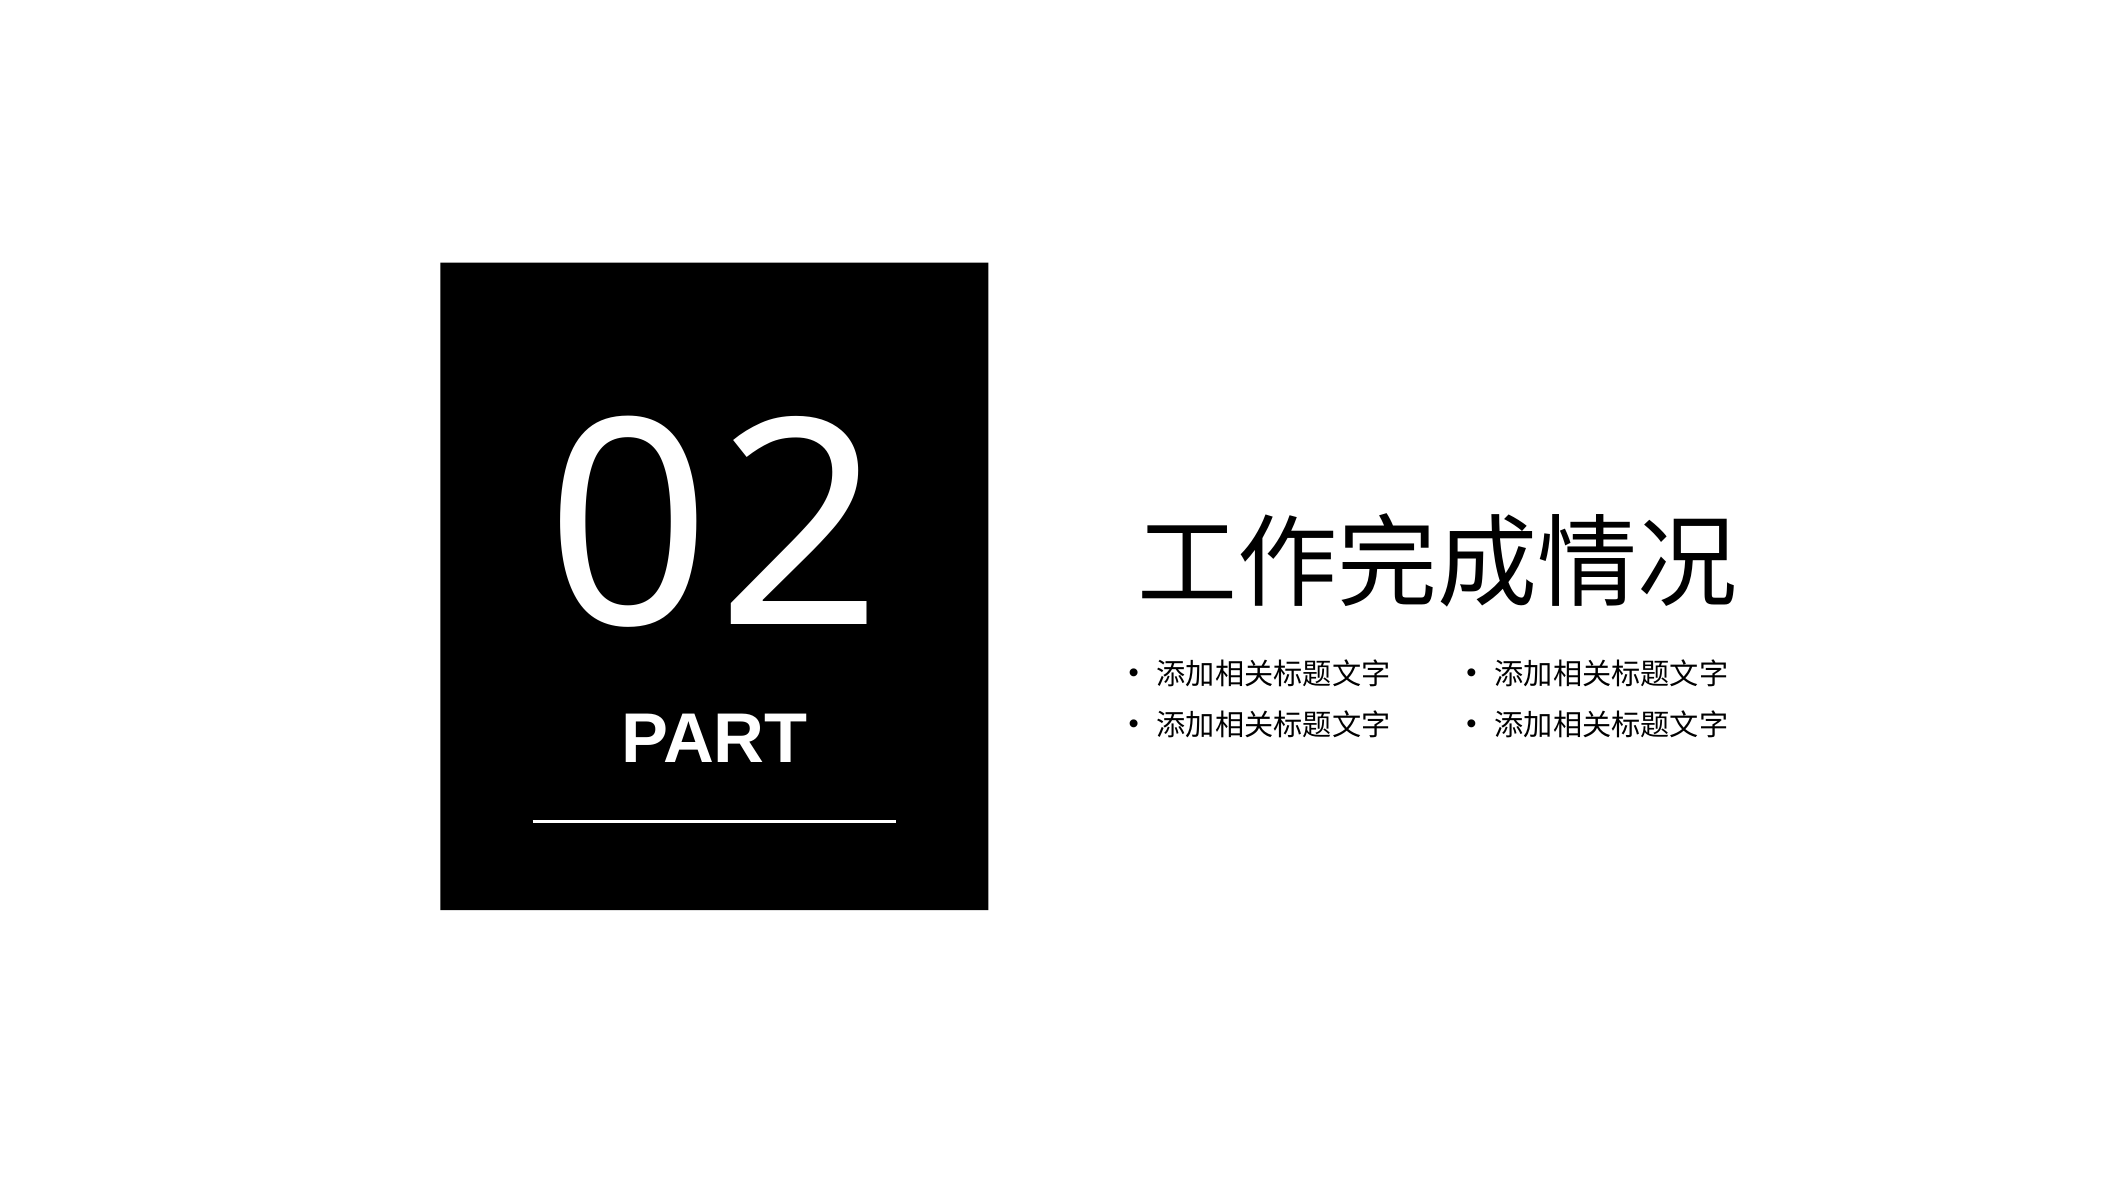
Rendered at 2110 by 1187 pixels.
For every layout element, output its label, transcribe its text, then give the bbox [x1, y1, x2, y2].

text_box 添加相关标题文字 [1466, 705, 1768, 741]
text_box 工作完成情况 [1137, 498, 1847, 619]
text_box 添加相关标题文字 [1128, 654, 1430, 690]
text_box PART [513, 692, 916, 777]
text_box [439, 261, 989, 911]
text_box 添加相关标题文字 [1128, 705, 1430, 741]
text_box 添加相关标题文字 [1466, 654, 1768, 690]
text_box 02 [503, 330, 925, 690]
